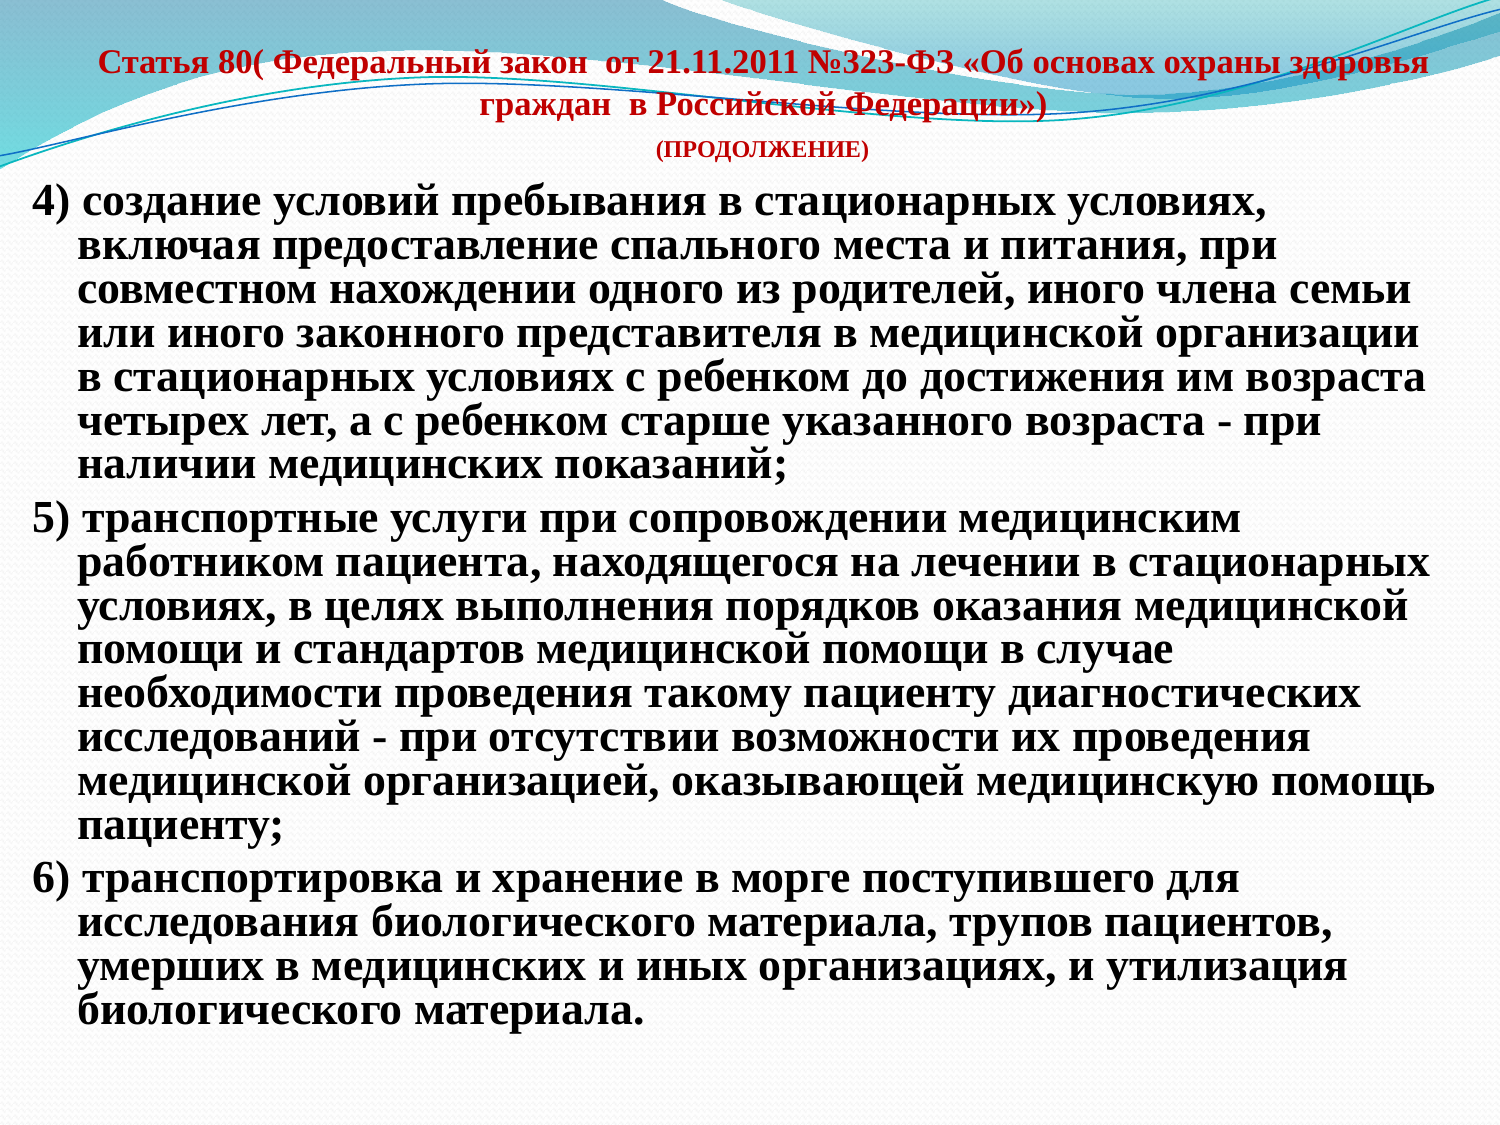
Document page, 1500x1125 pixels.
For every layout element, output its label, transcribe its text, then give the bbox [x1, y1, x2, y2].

list 4) создание условий пребывания в стационарных условиях, включая предоставление спального места и питания, при совместном нахождении одного из родителей, иного члена семьи или иного законного представителя в медицинской организации в стационарных условиях с ребенком до достижения им возраста четырех лет, а с ребенком старше указанного возраста - при наличии медицинских показаний; 5) транспортные услуги при сопровождении медицинским работником пациента, находящегося на лечении в стационарных условиях, в целях выполнения порядков оказания медицинской помощи и стандартов медицинской помощи в случае необходимости проведения такому пациенту диагностических исследований - при отсутствии возможности их проведения медицинской организацией, оказывающей медицинскую помощь пациенту; 6) транспортировка и хранение в морге поступившего для исследования биологического материала, трупов пациентов, умерших в медицинских и иных организациях, и утилизация биологического материала. [17, 172, 1466, 1067]
title Статья 80( Федеральный закон от 21.11.2011 №323-ФЗ «Об основах охраны здоровья граждан в Российской Федерации») (ПРОДОЛЖЕНИЕ) [88, 30, 1439, 165]
